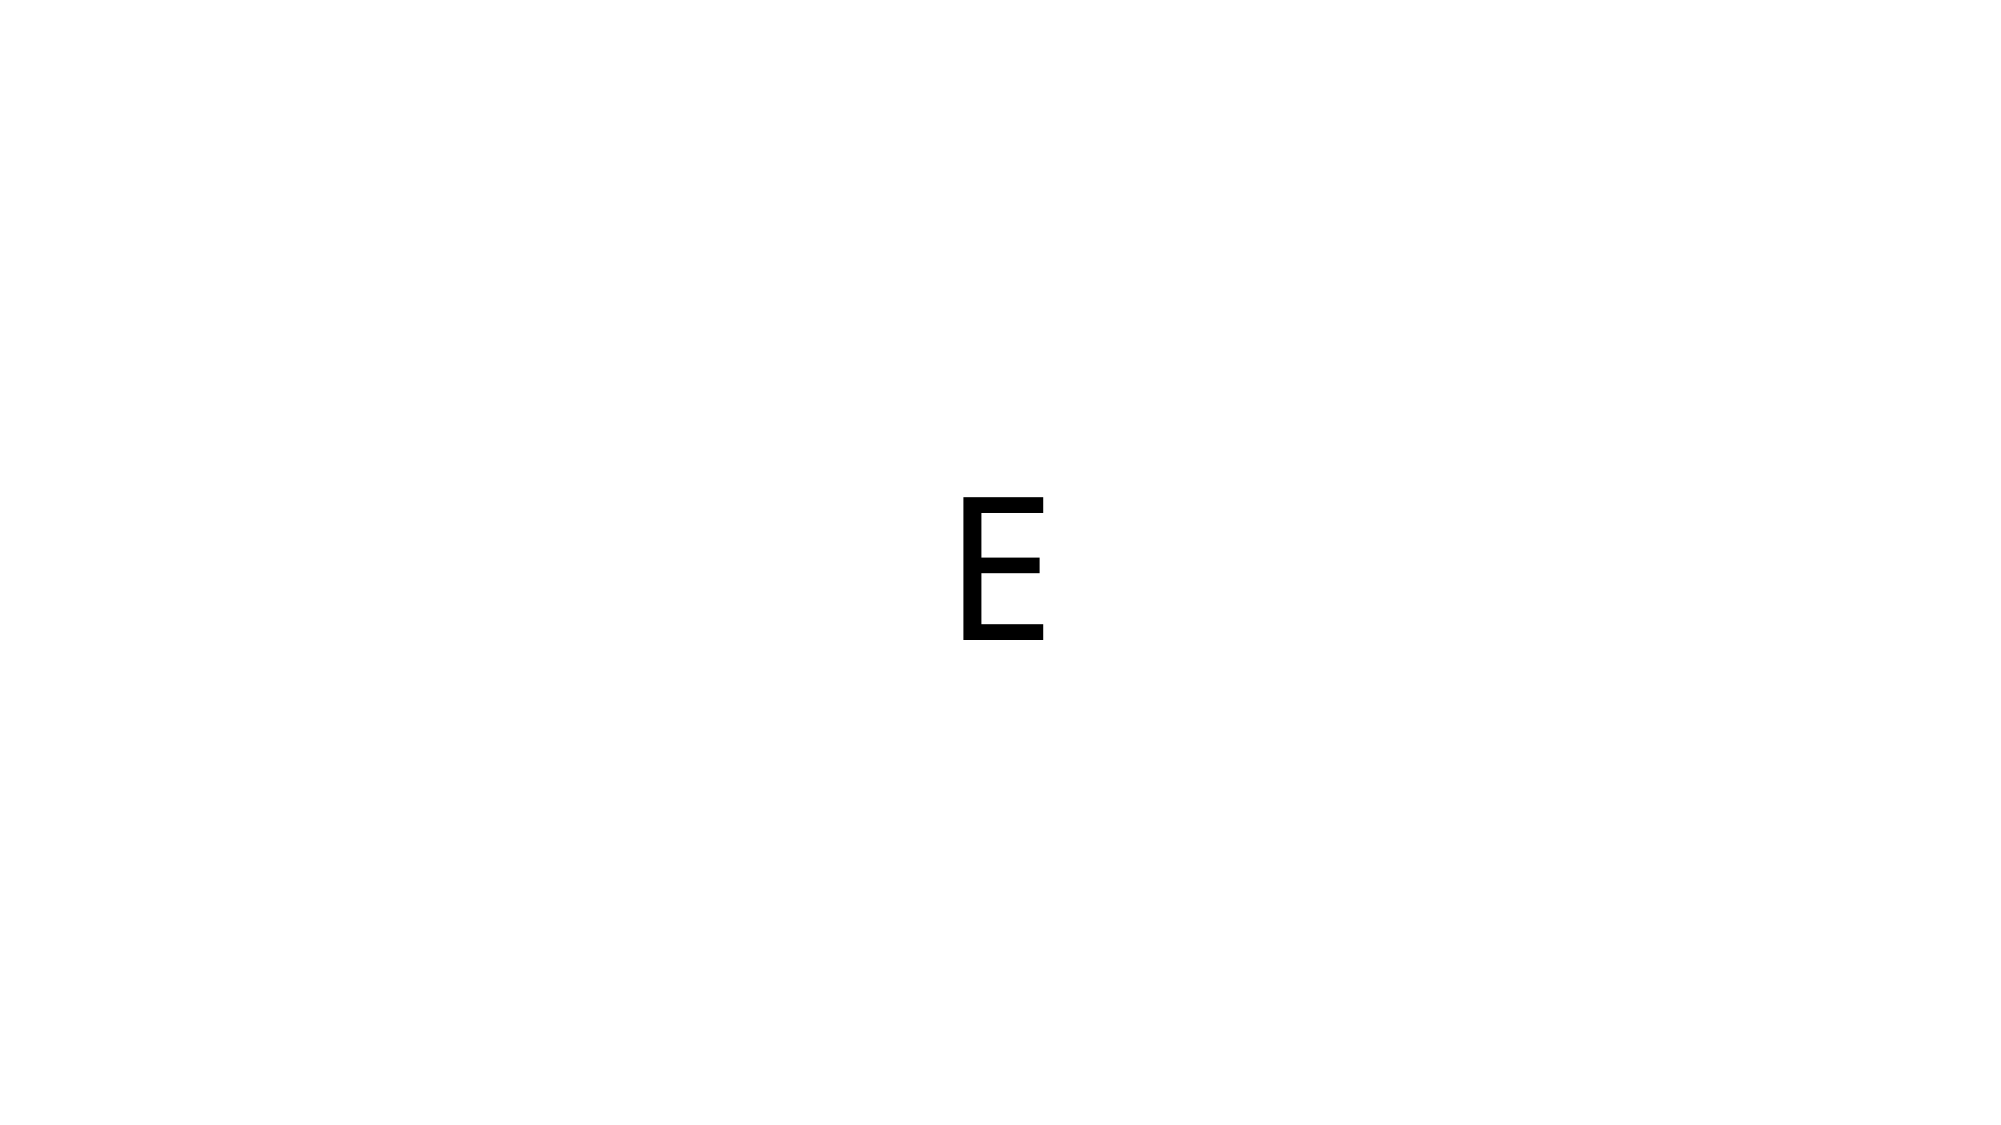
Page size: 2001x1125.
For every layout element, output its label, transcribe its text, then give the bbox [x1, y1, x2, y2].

title E [137, 59, 1863, 1093]
